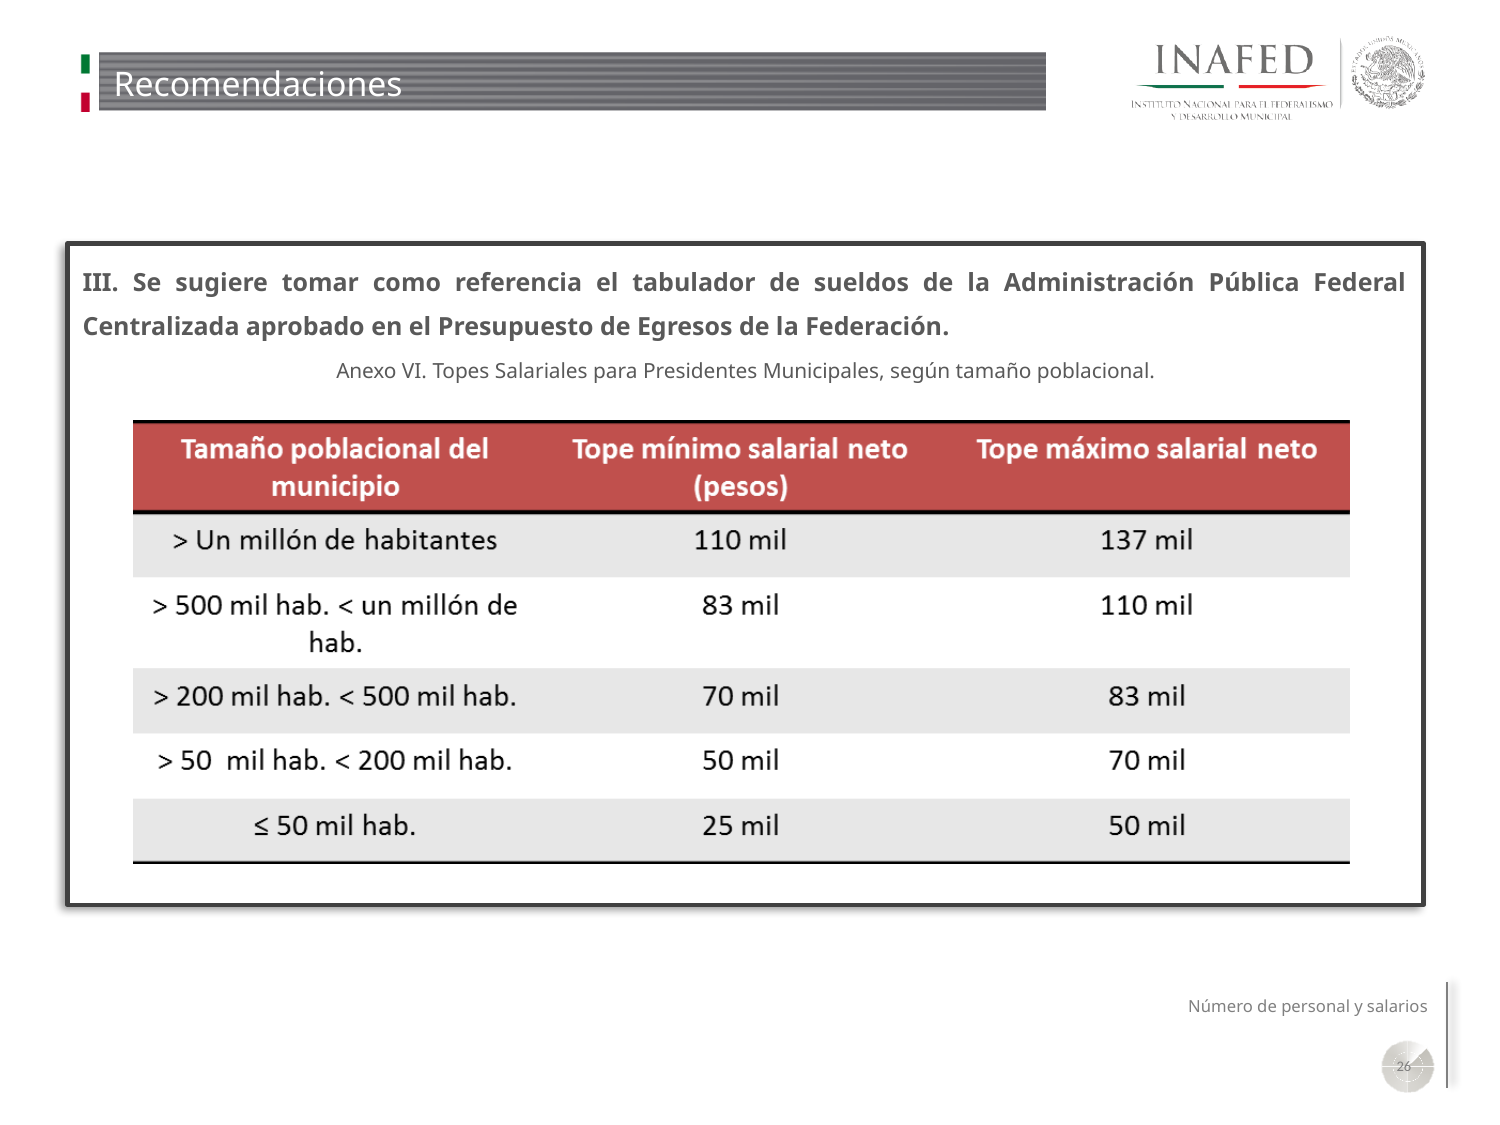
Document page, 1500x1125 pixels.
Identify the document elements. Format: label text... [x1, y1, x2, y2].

picture [1128, 35, 1436, 123]
title Recomendaciones [98, 55, 1046, 111]
picture [133, 420, 1350, 865]
picture [77, 45, 1046, 112]
text_box III. Se sugiere tomar como referencia el tabulador de sueldos de la Administración Pública Federal Centralizada aprobado en el Presupuesto de Egresos de la Federación. Anexo VI. Topes Salariales para Presidentes Municipales, según tamaño poblacional. [65, 241, 1426, 907]
slide_number 26 [1381, 1035, 1443, 1097]
